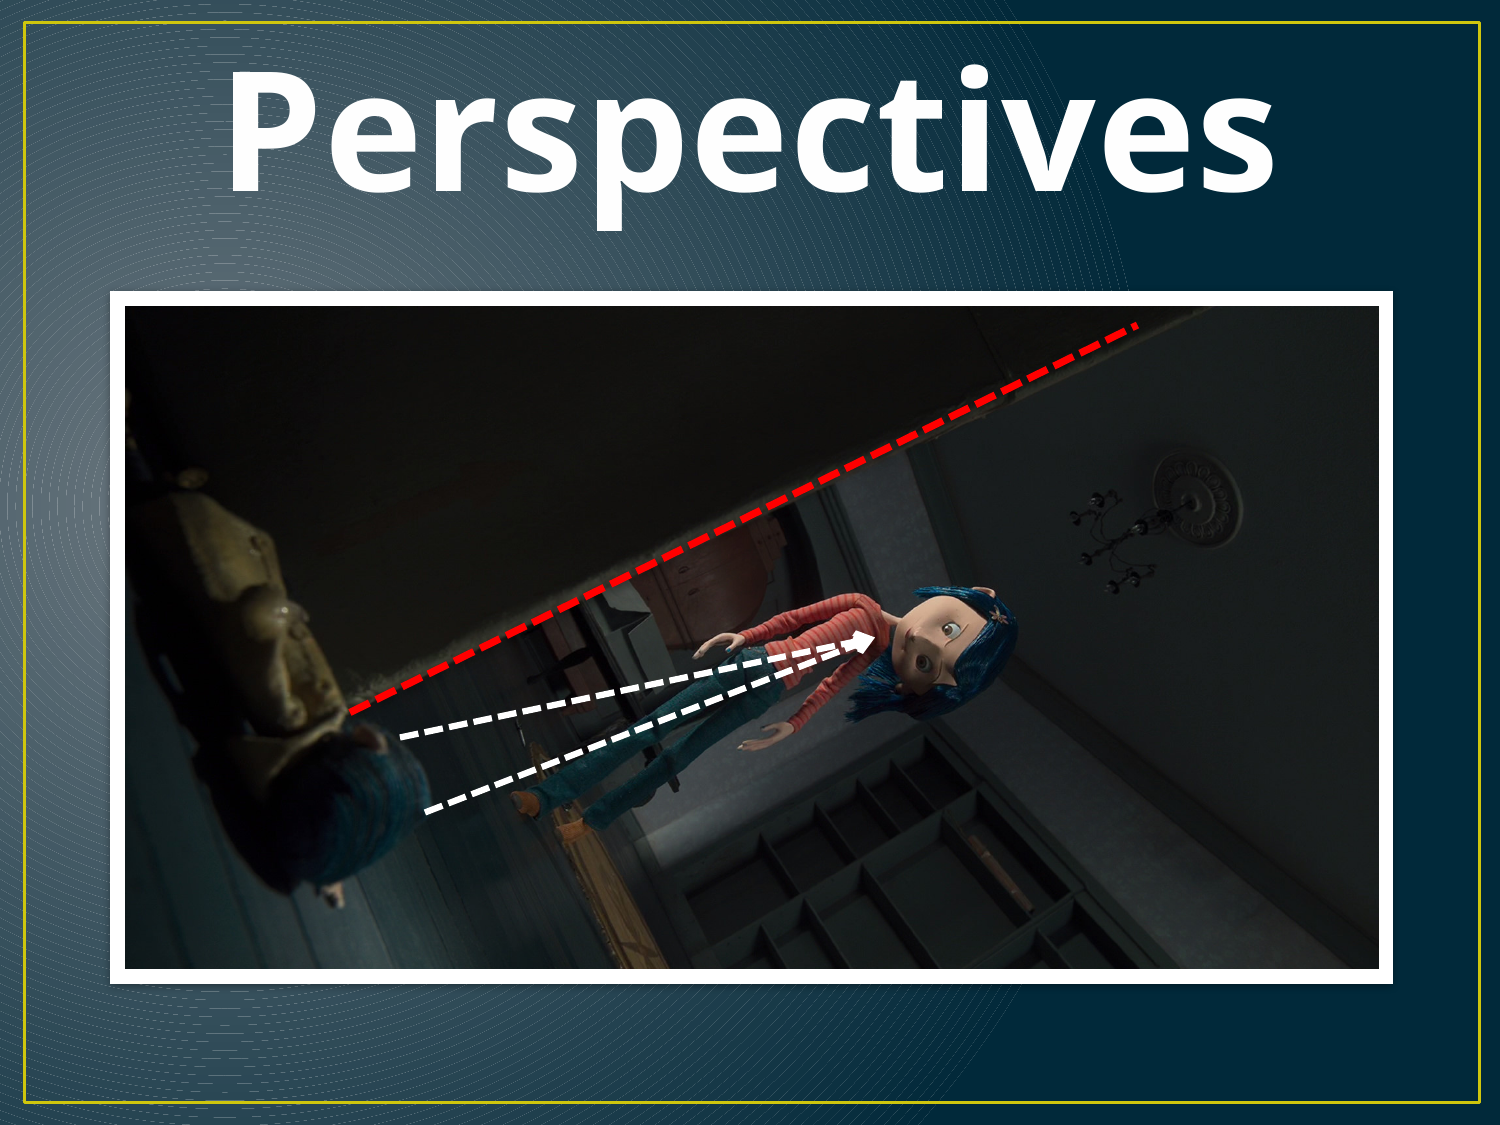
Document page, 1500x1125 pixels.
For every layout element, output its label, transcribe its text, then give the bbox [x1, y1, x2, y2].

picture [124, 305, 1380, 970]
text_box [399, 637, 876, 813]
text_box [349, 324, 1138, 713]
title Added Perspectives [75, 45, 1425, 233]
